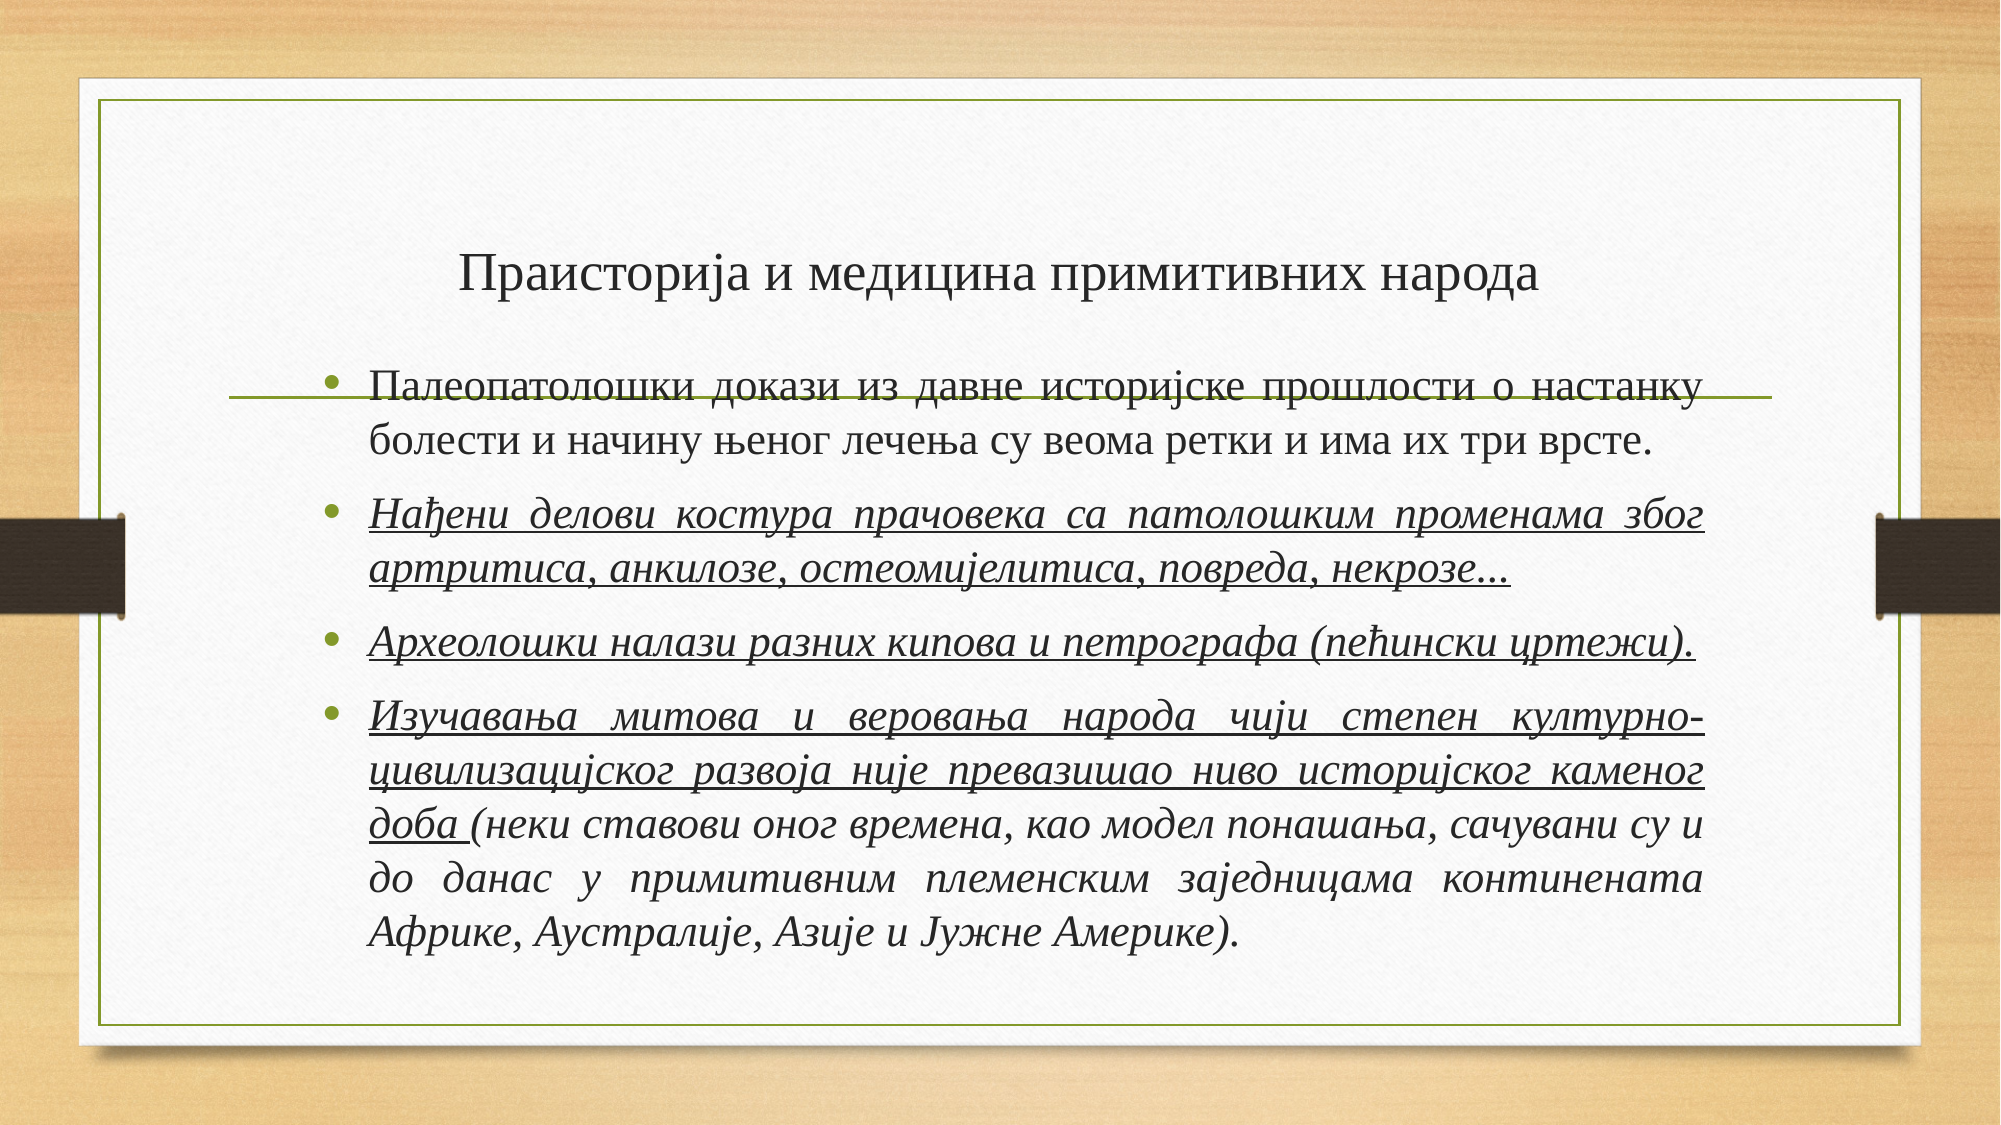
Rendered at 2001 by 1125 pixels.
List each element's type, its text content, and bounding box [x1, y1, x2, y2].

title Праисторија и медицина примитивних народа [212, 161, 1788, 375]
picture [0, 0, 2001, 1125]
list Палеопатолошки докази из давне историјске прошлости о настанку болести и начину њеног лечења су веома ретки и има их три врсте. Нађени делови костура прачовека са патолошким променама због артритиса, анкилозе, остеомијелитиса, повреда, некрозе... Археолошки налази разних кипова и петрографа (пећински цртежи). Изучавања митова и веровања народа чији степен културно-цивилизацијског развоја није превазишао ниво историјског каменог доба (неки ставови оног времена, као модел понашања, сачувани су и до данас у примитивним племенским заједницама континената Африке, Аустралије, Азије и Јужне Америке). [307, 347, 1720, 988]
